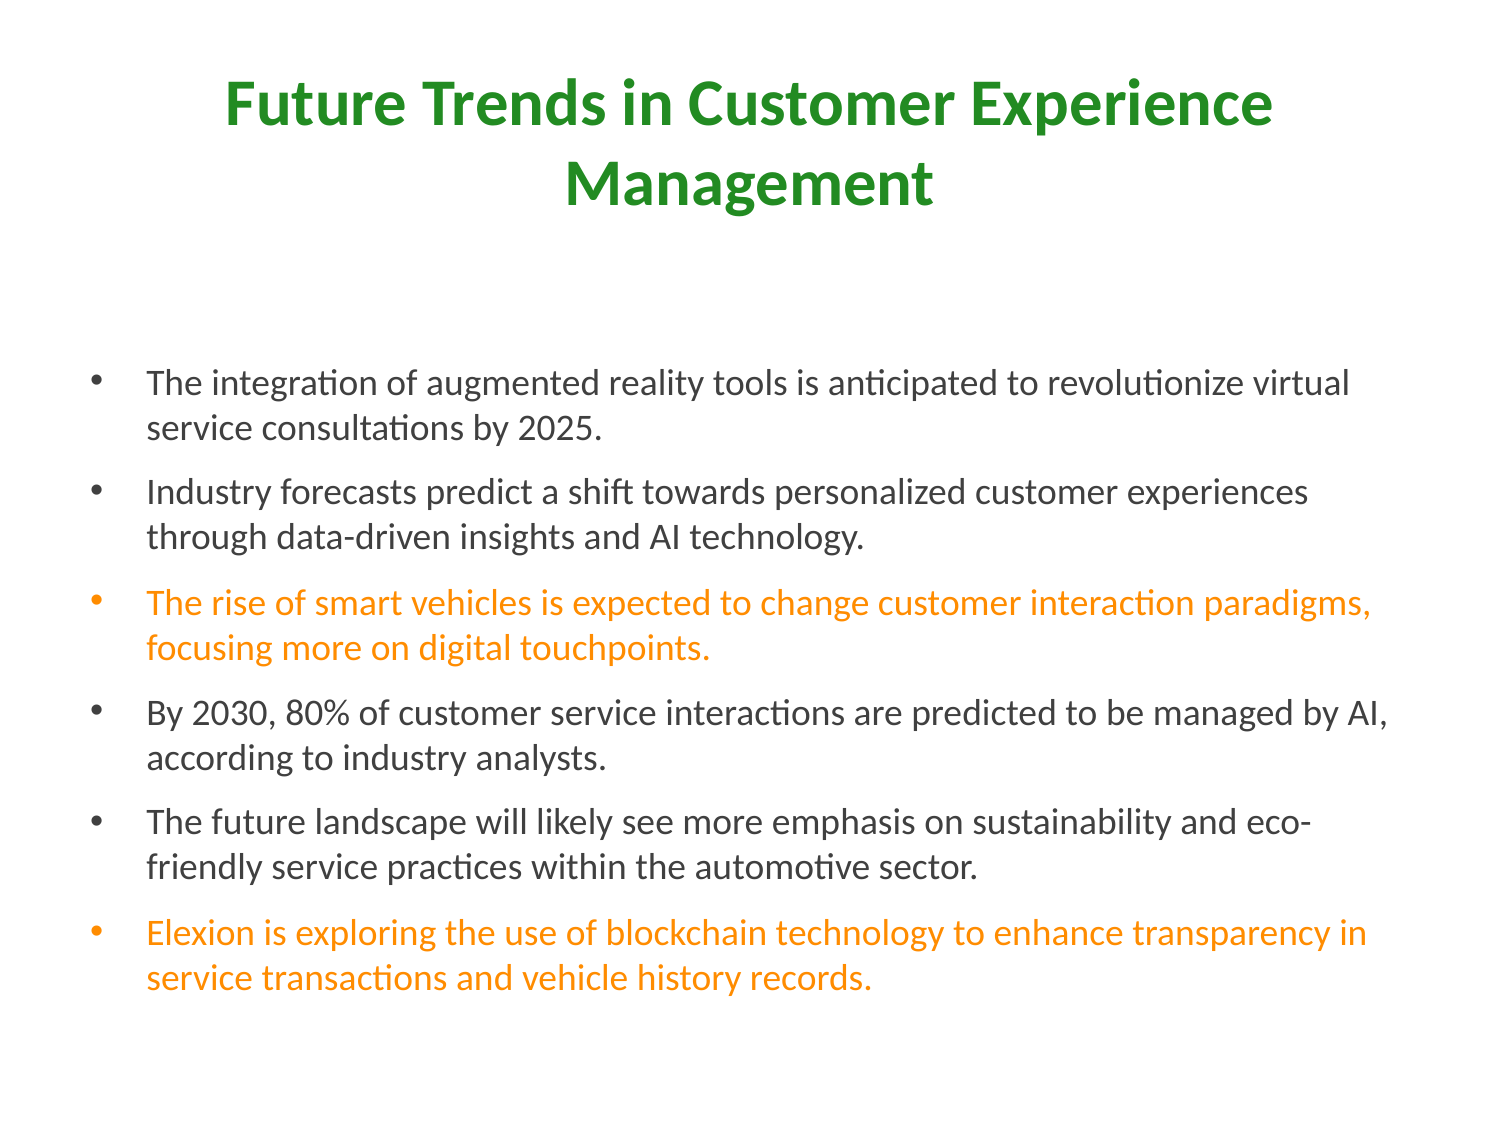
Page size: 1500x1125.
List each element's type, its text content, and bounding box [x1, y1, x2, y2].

title Future Trends in Customer Experience Management [75, 45, 1425, 233]
list The integration of augmented reality tools is anticipated to revolutionize virtual service consultations by 2025. Industry forecasts predict a shift towards personalized customer experiences through data-driven insights and AI technology. The rise of smart vehicles is expected to change customer interaction paradigms, focusing more on digital touchpoints. By 2030, 80% of customer service interactions are predicted to be managed by AI, according to industry analysts. The future landscape will likely see more emphasis on sustainability and eco-friendly service practices within the automotive sector. Elexion is exploring the use of blockchain technology to enhance transparency in service transactions and vehicle history records. [75, 262, 1425, 1005]
